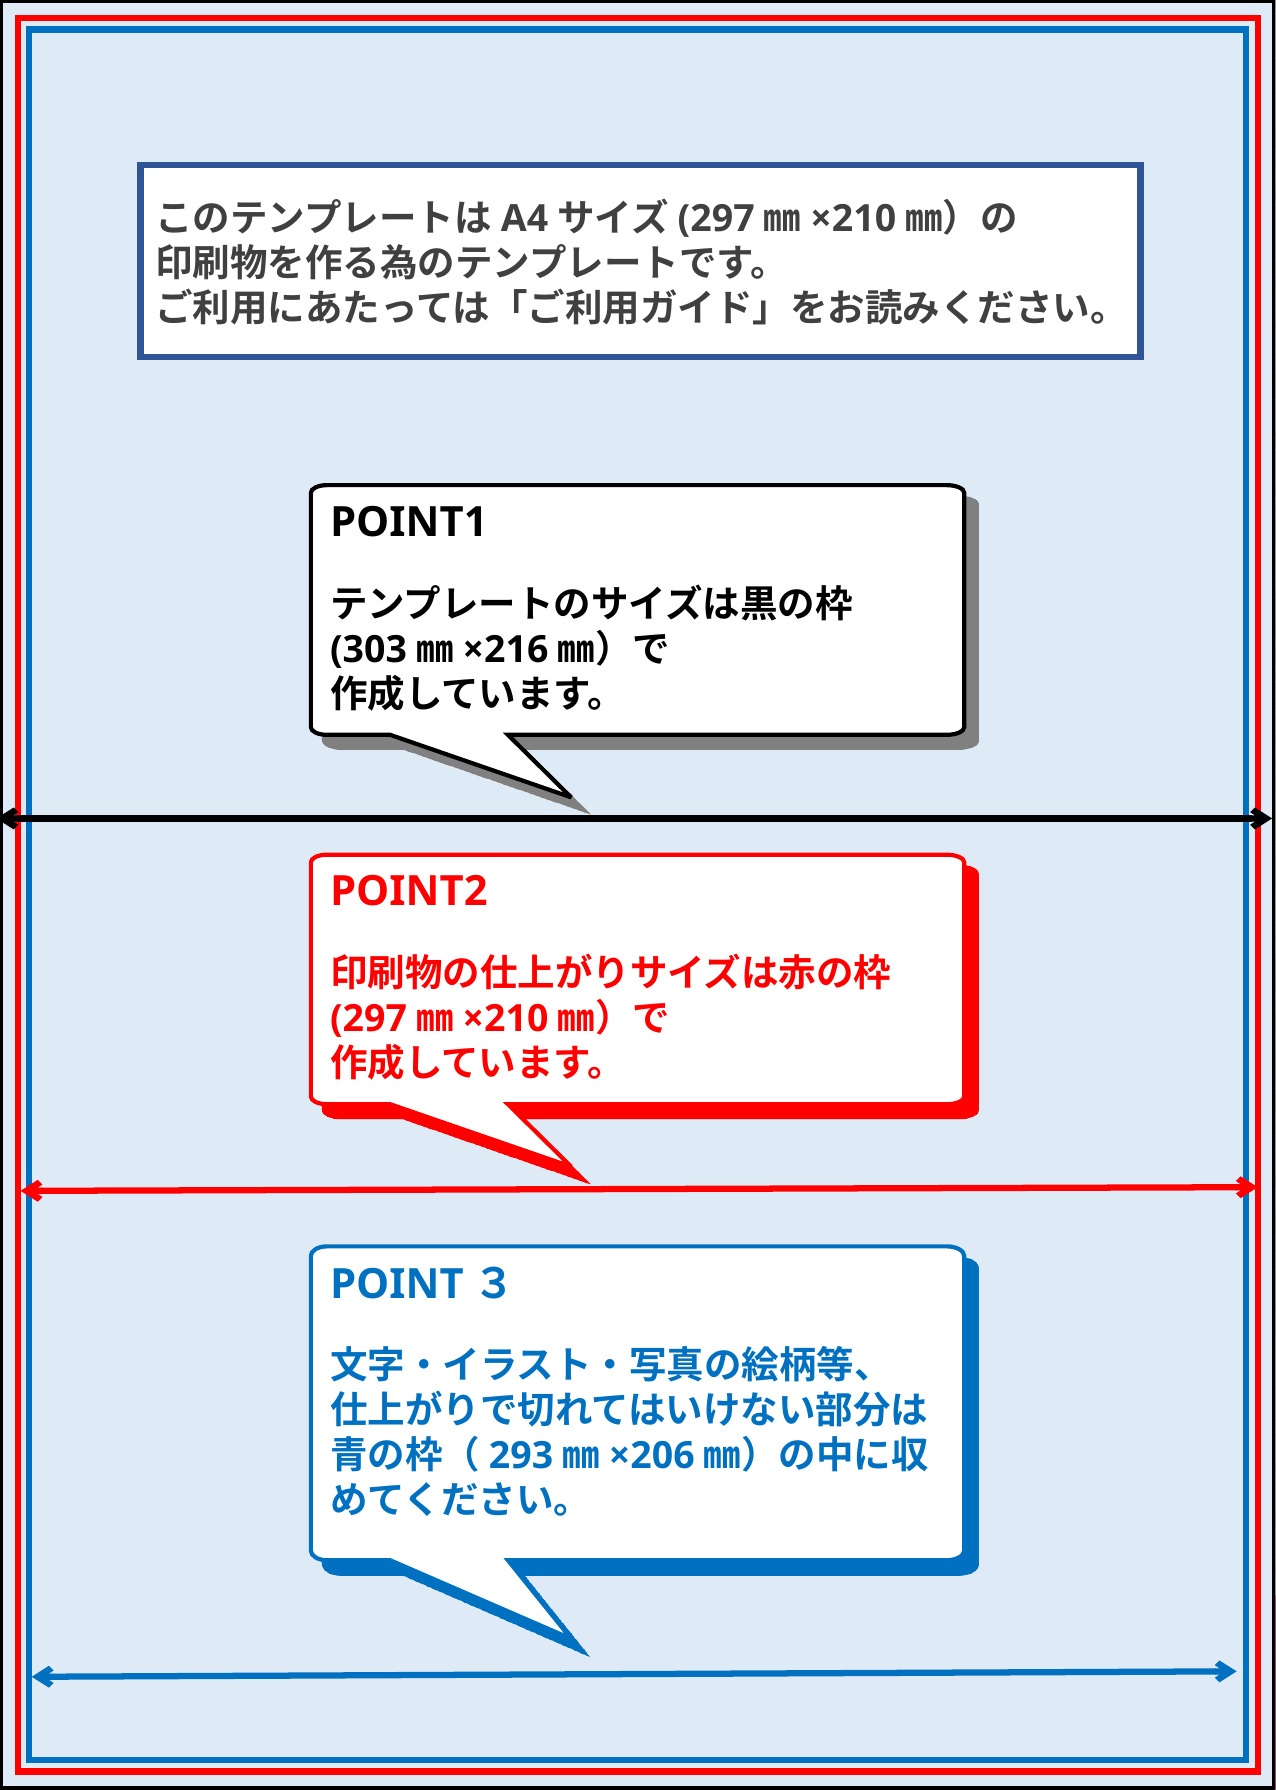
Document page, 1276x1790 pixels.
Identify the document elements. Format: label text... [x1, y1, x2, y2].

text_box POINT1 テンプレートのサイズは黒の枠 (303㎜×216㎜）で 作成しています。 [310, 485, 965, 798]
text_box [17, 17, 1259, 815]
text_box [20, 1187, 1258, 1191]
text_box このテンプレートはA4サイズ(297㎜×210㎜）の 印刷物を作る為のテンプレートです。 ご利用にあたっては「ご利用ガイド」をお読みください。 [140, 164, 1142, 358]
text_box POINT2 印刷物の仕上がりサイズは赤の枠(297㎜×210㎜）で 作成しています。 [310, 854, 965, 1167]
text_box [17, 822, 1259, 1773]
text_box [31, 1671, 1237, 1677]
text_box [28, 1191, 1247, 1761]
text_box [0, 0, 1276, 1790]
text_box POINT３ 文字・イラスト・写真の絵柄等、 仕上がりで切れてはいけない部分は 青の枠（293㎜×206㎜）の中に収めてください。 [310, 1246, 965, 1639]
text_box [28, 822, 1247, 1187]
text_box [28, 28, 1247, 815]
